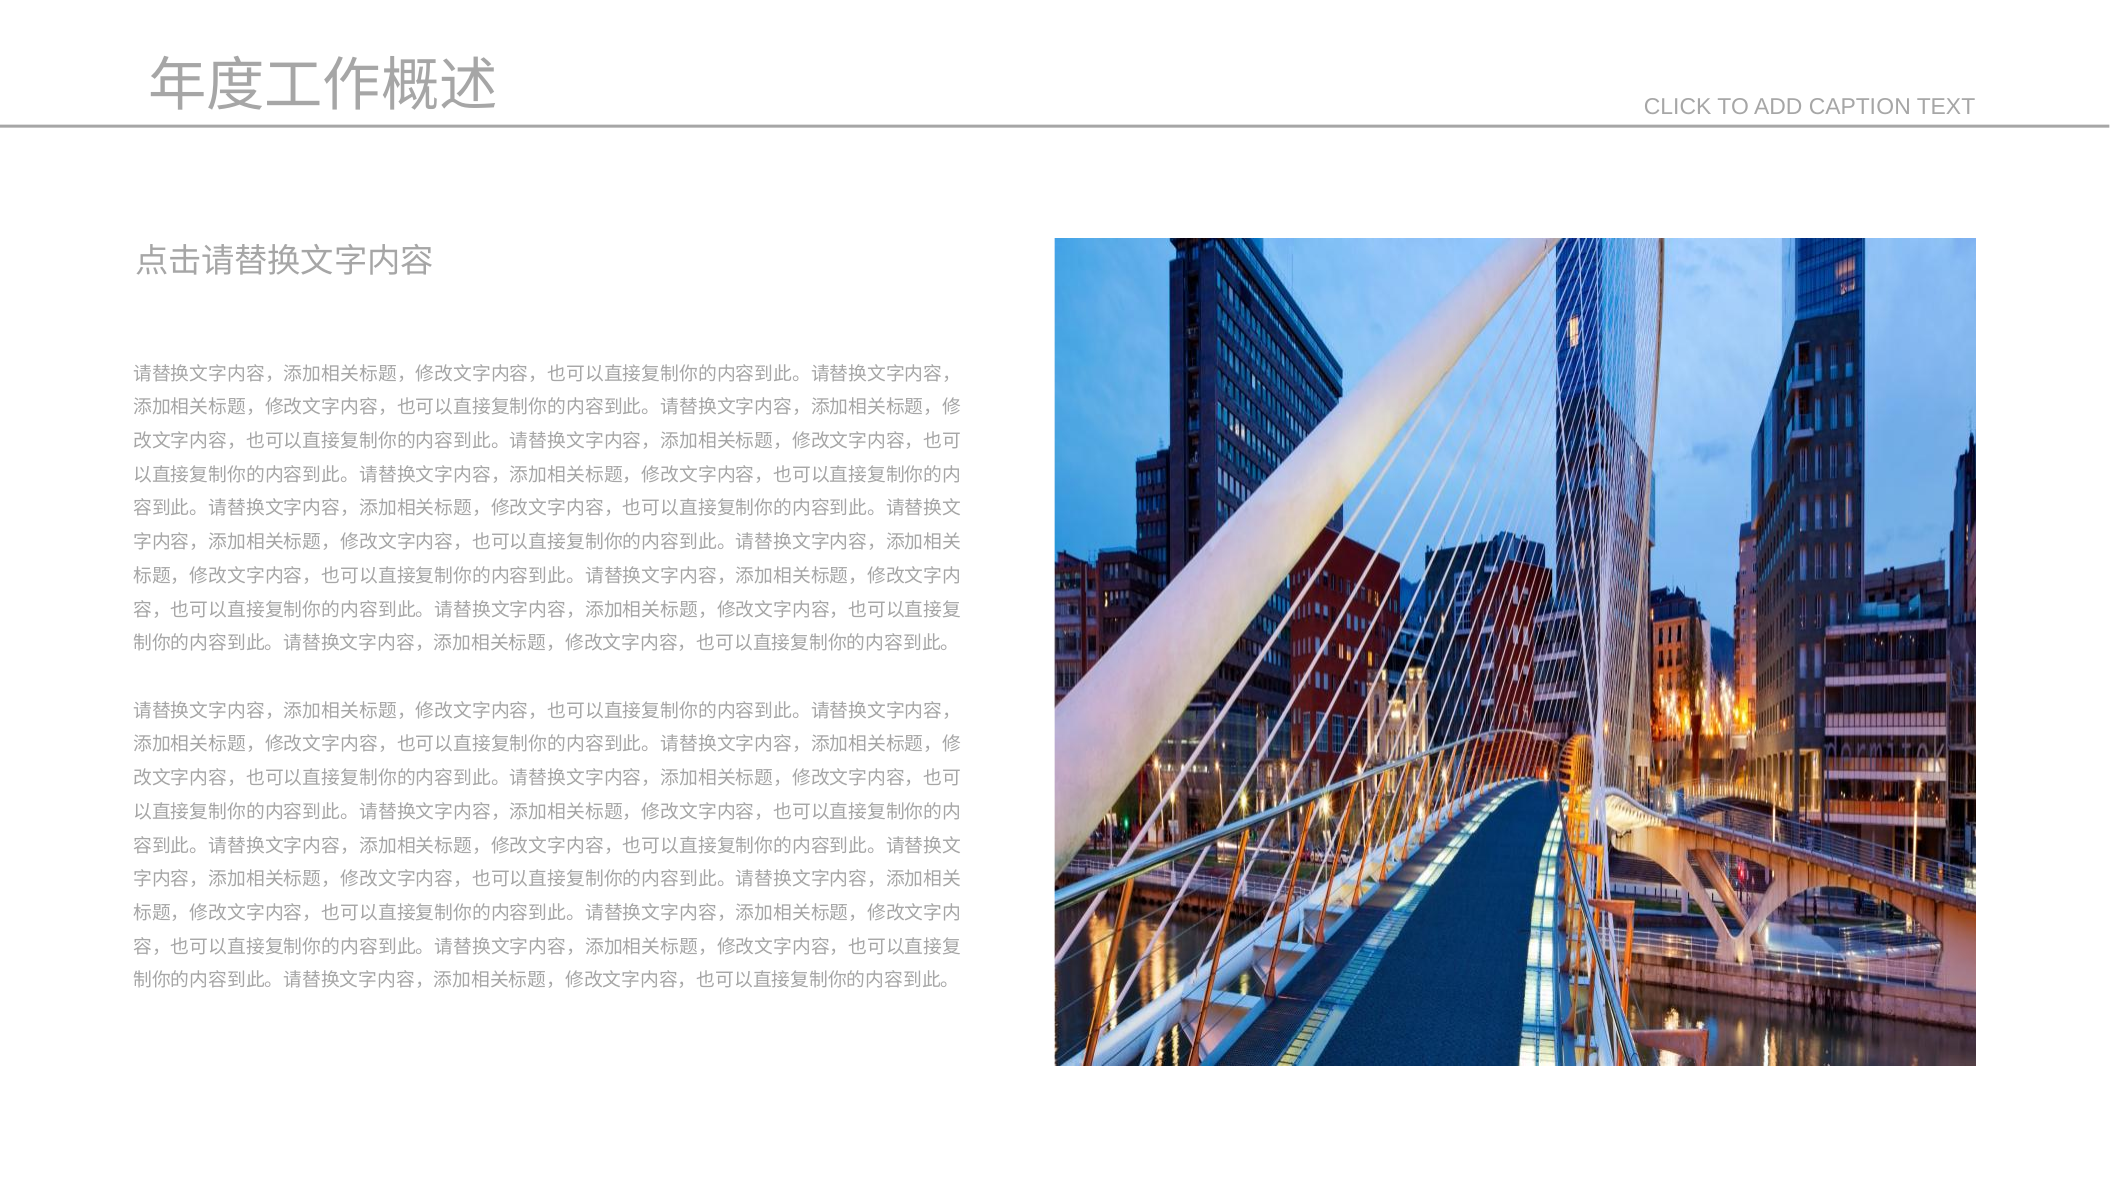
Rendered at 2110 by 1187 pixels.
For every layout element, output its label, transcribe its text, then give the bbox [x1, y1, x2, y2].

text_box 点击请替换文字内容 [135, 238, 435, 279]
text_box 年度工作概述 [148, 47, 528, 118]
text_box 请替换文字内容，添加相关标题，修改文字内容，也可以直接复制你的内容到此。请替换文字内容，添加相关标题，修改文字内容，也可以直接复制你的内容到此。请替换文字内容，添加相关标题，修改文字内容，也可以直接复制你的内容到此。请替换文字内容，添加相关标题，修改文字内容，也可以直接复制你的内容到此。请替换文字内容，添加相关标题，修改文字内容，也可以直接复制你的内容到此。请替换文字内容，添加相关标题，修改文字内容，也可以直接复制你的内容到此。请替换文字内容，添加相关标题，修改文字内容，也可以直接复制你的内容到此。请替换文字内容，添加相关标题，修改文字内容，也可以直接复制你的内容到此。请替换文字内容，添加相关标题，修改文字内容，也可以直接复制你的内容到此。请替换文字内容，添加相关标题，修改文字内容，也可以直接复制你的内容到此。请替换文字内容，添加相关标题，修改文字内容，也可以直接复制你的内容到此。 请替换文字内容，添加相关标题，修改文字内容，也可以直接复制你的内容到此。请替换文字内容，添加相关标题，修改文字内容，也可以直接复制你的内容到此。请替换文字内容，添加相关标题，修改文字内容，也可以直接复制你的内容到此。请替换文字内容，添加相关标题，修改文字内容，也可以直接复制你的内容到此。请替换文字内容，添加相关标题，修改文字内容，也可以直接复制你的内容到此。请替换文字内容，添加相关标题，修改文字内容，也可以直接复制你的内容到此。请替换文字内容，添加相关标题，修改文字内容，也可以直接复制你的内容到此。请替换文字内容，添加相关标题，修改文字内容，也可以直接复制你的内容到此。请替换文字内容，添加相关标题，修改文字内容，也可以直接复制你的内容到此。请替换文字内容，添加相关标题，修改文字内容，也可以直接复制你的内容到此。请替换文字内容，添加相关标题，修改文字内容，也可以直接复制你的内容到此。 [133, 349, 961, 991]
text_box [0, 124, 2110, 129]
text_box [1054, 238, 1977, 1067]
text_box CLICK TO ADD CAPTION TEXT [1596, 91, 1976, 119]
